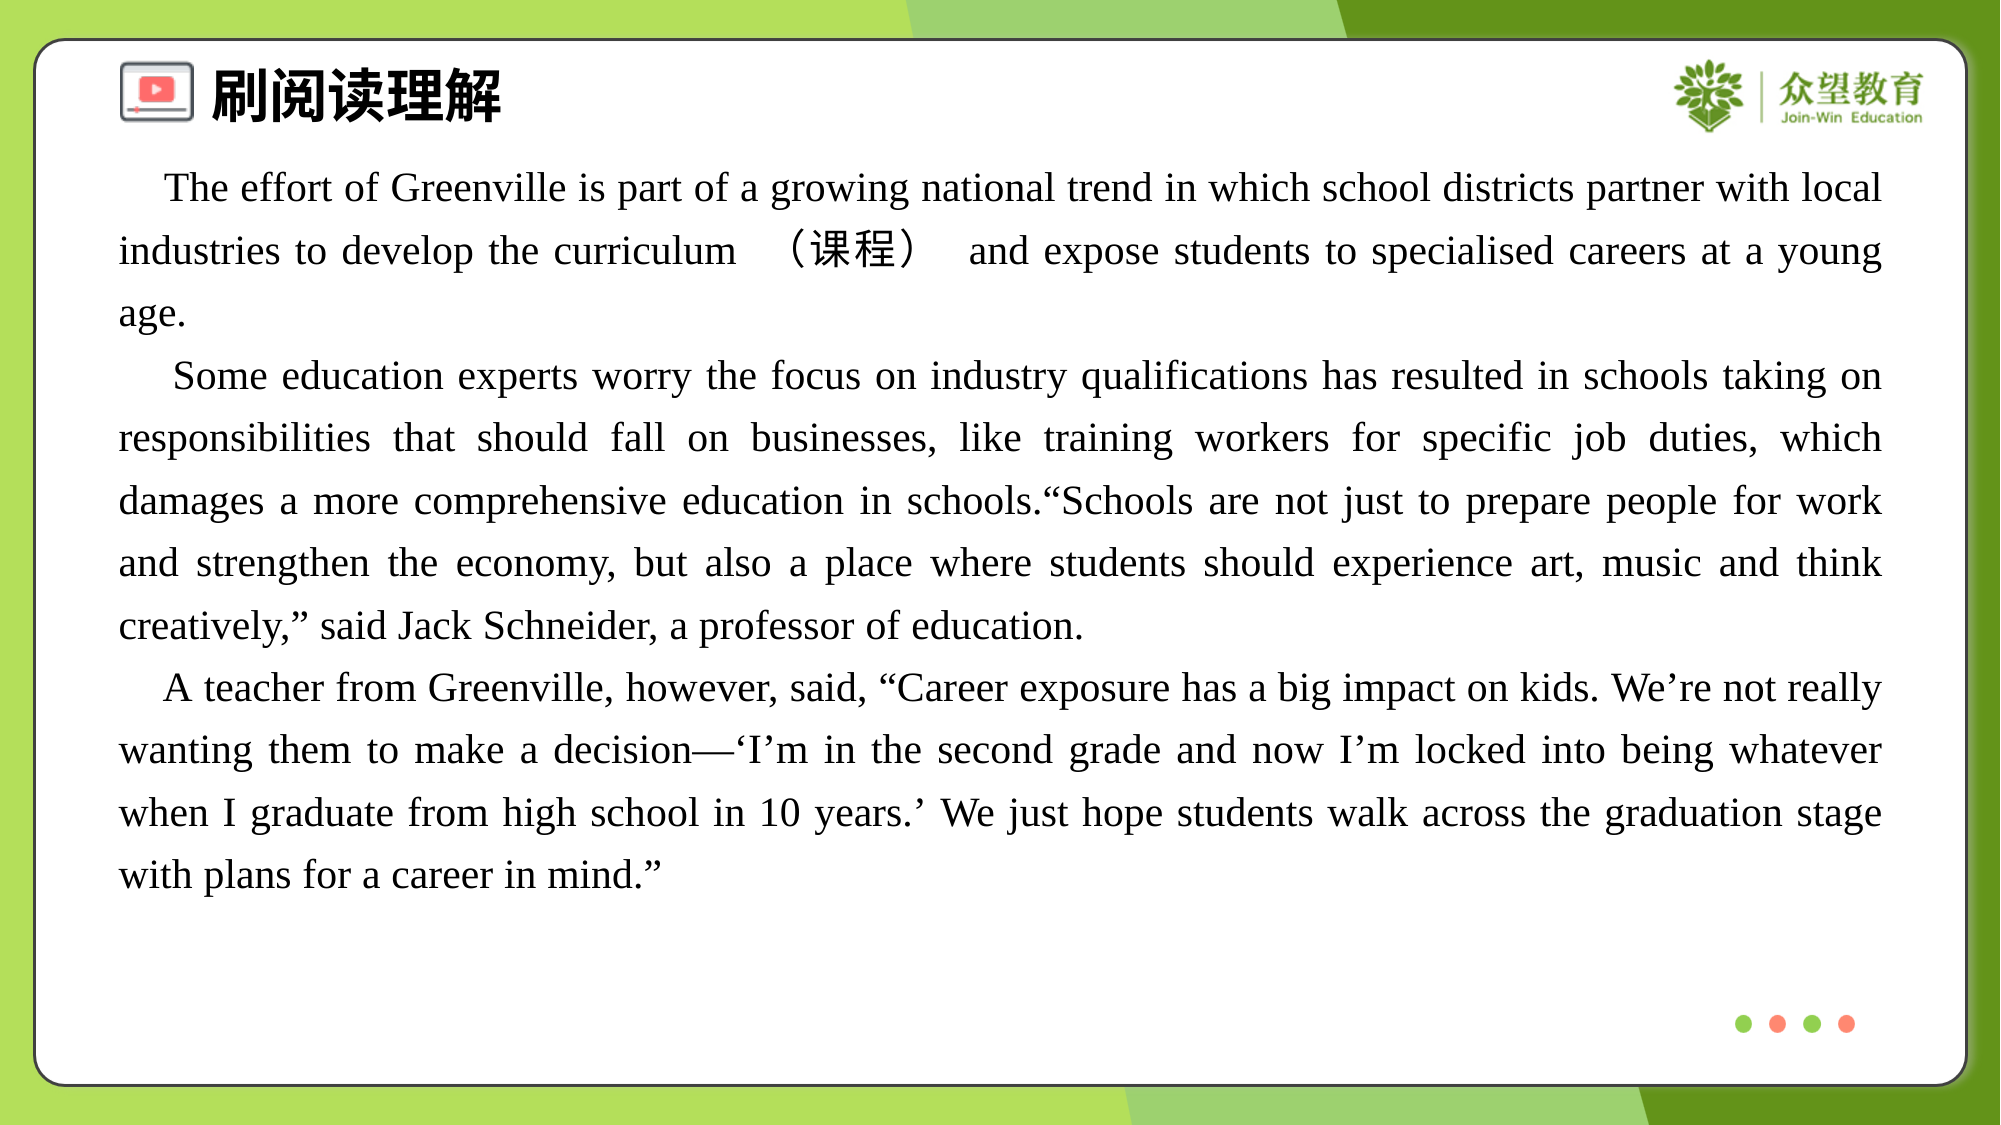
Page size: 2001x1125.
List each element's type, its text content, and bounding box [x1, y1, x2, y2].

picture [0, 0, 2000, 1125]
text_box The effort of Greenville is part of a growing national trend in which school districts partner with local industries to develop the curriculum （课程） and expose students to specialised careers at a young age. Some education experts worry the focus on industry qualifications has resulted in schools taking on responsibilities that should fall on businesses, like training workers for specific job duties, which damages a more comprehensive education in schools.“Schools are not just to prepare people for work and strengthen the economy, but also a place where students should experience art, music and think creatively,” said Jack Schneider, a professor of education. A teacher from Greenville, however, said, “Career exposure has a big impact on kids. We’re not really wanting them to make a decision—‘I’m in the second grade and now I’m locked into being whatever when I graduate from high school in 10 years.’ We just hope students walk across the graduation stage with plans for a career in mind.” [118, 147, 1883, 898]
